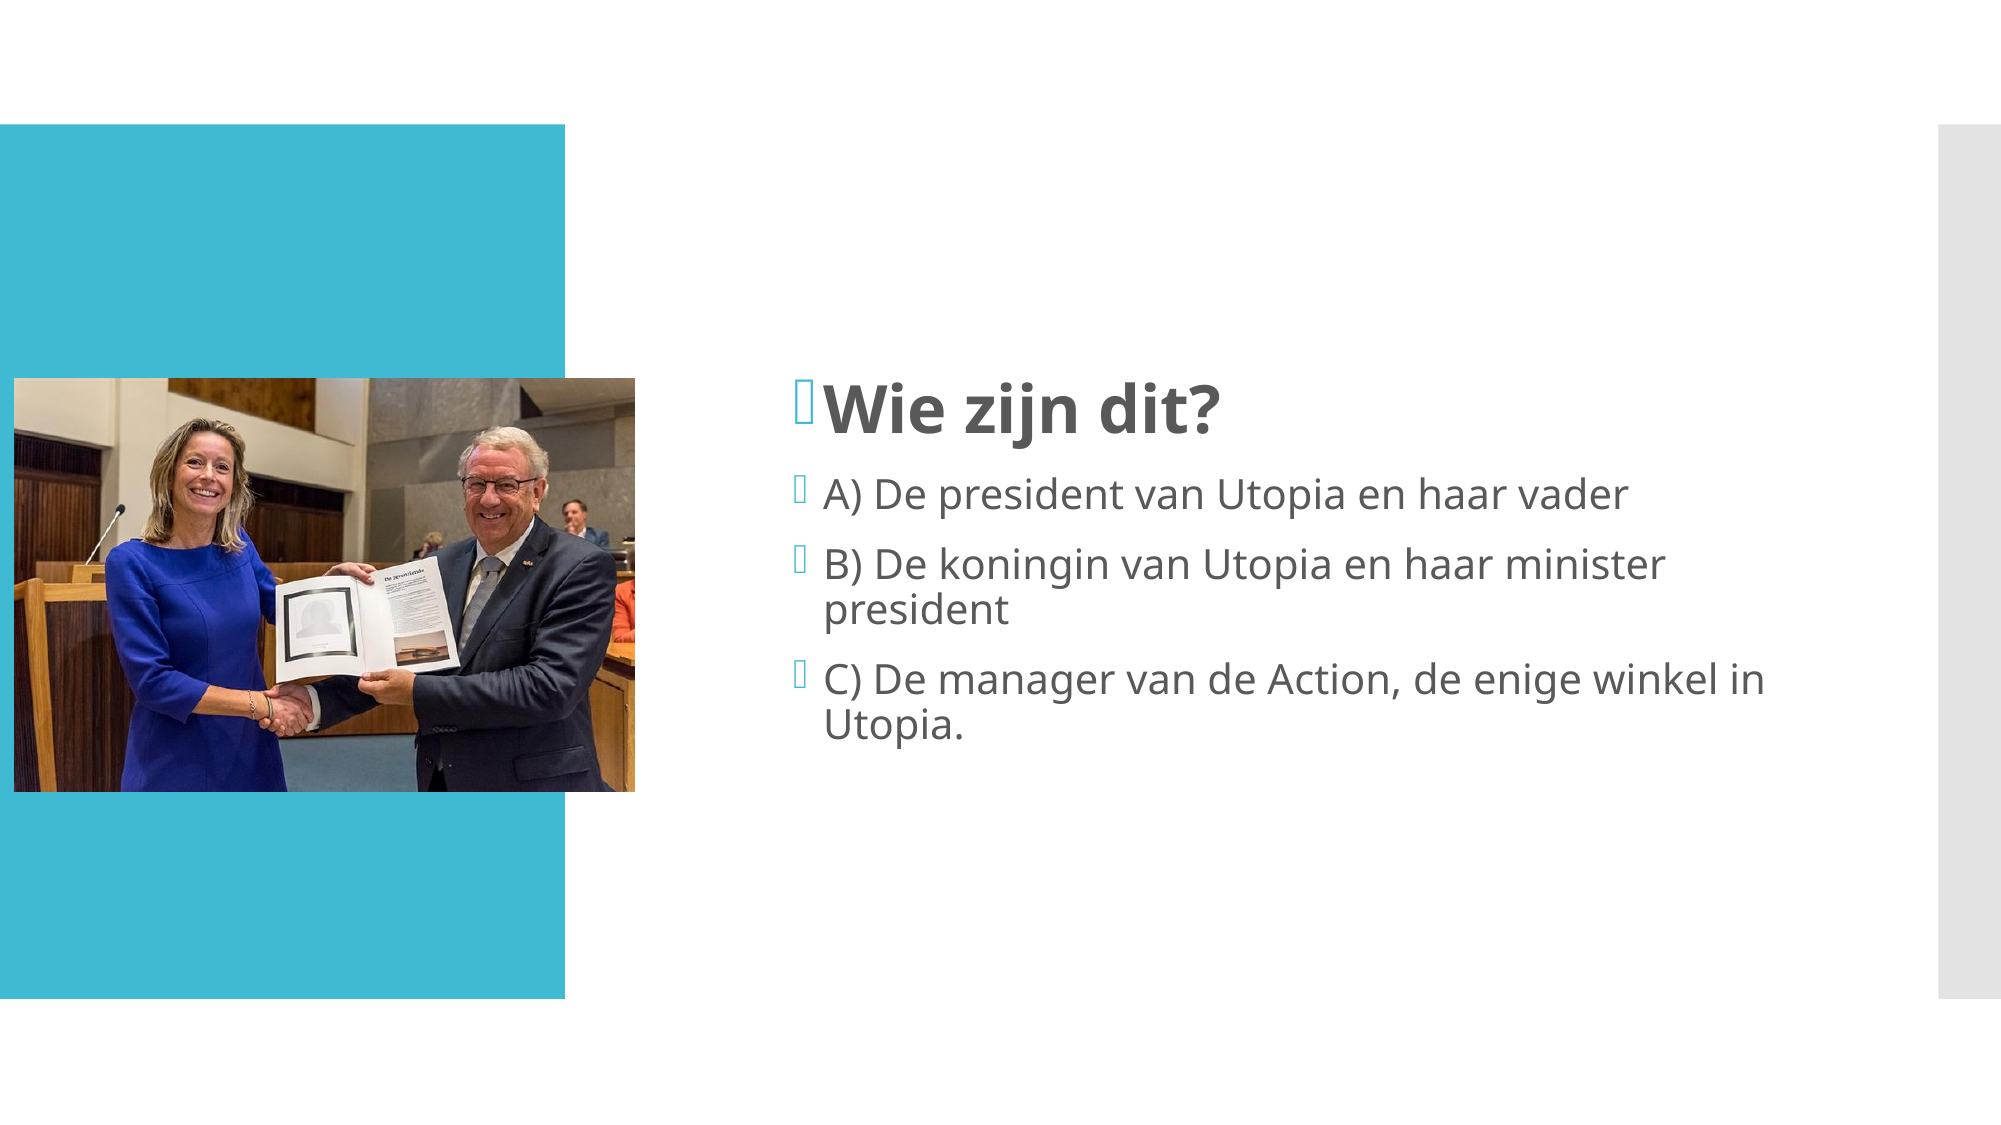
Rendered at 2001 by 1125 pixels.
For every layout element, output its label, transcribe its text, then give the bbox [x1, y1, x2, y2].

picture [13, 377, 635, 793]
list Wie zijn dit? A) De president van Utopia en haar vader B) De koningin van Utopia en haar minister president C) De manager van de Action, de enige winkel in Utopia. [778, 142, 1835, 983]
